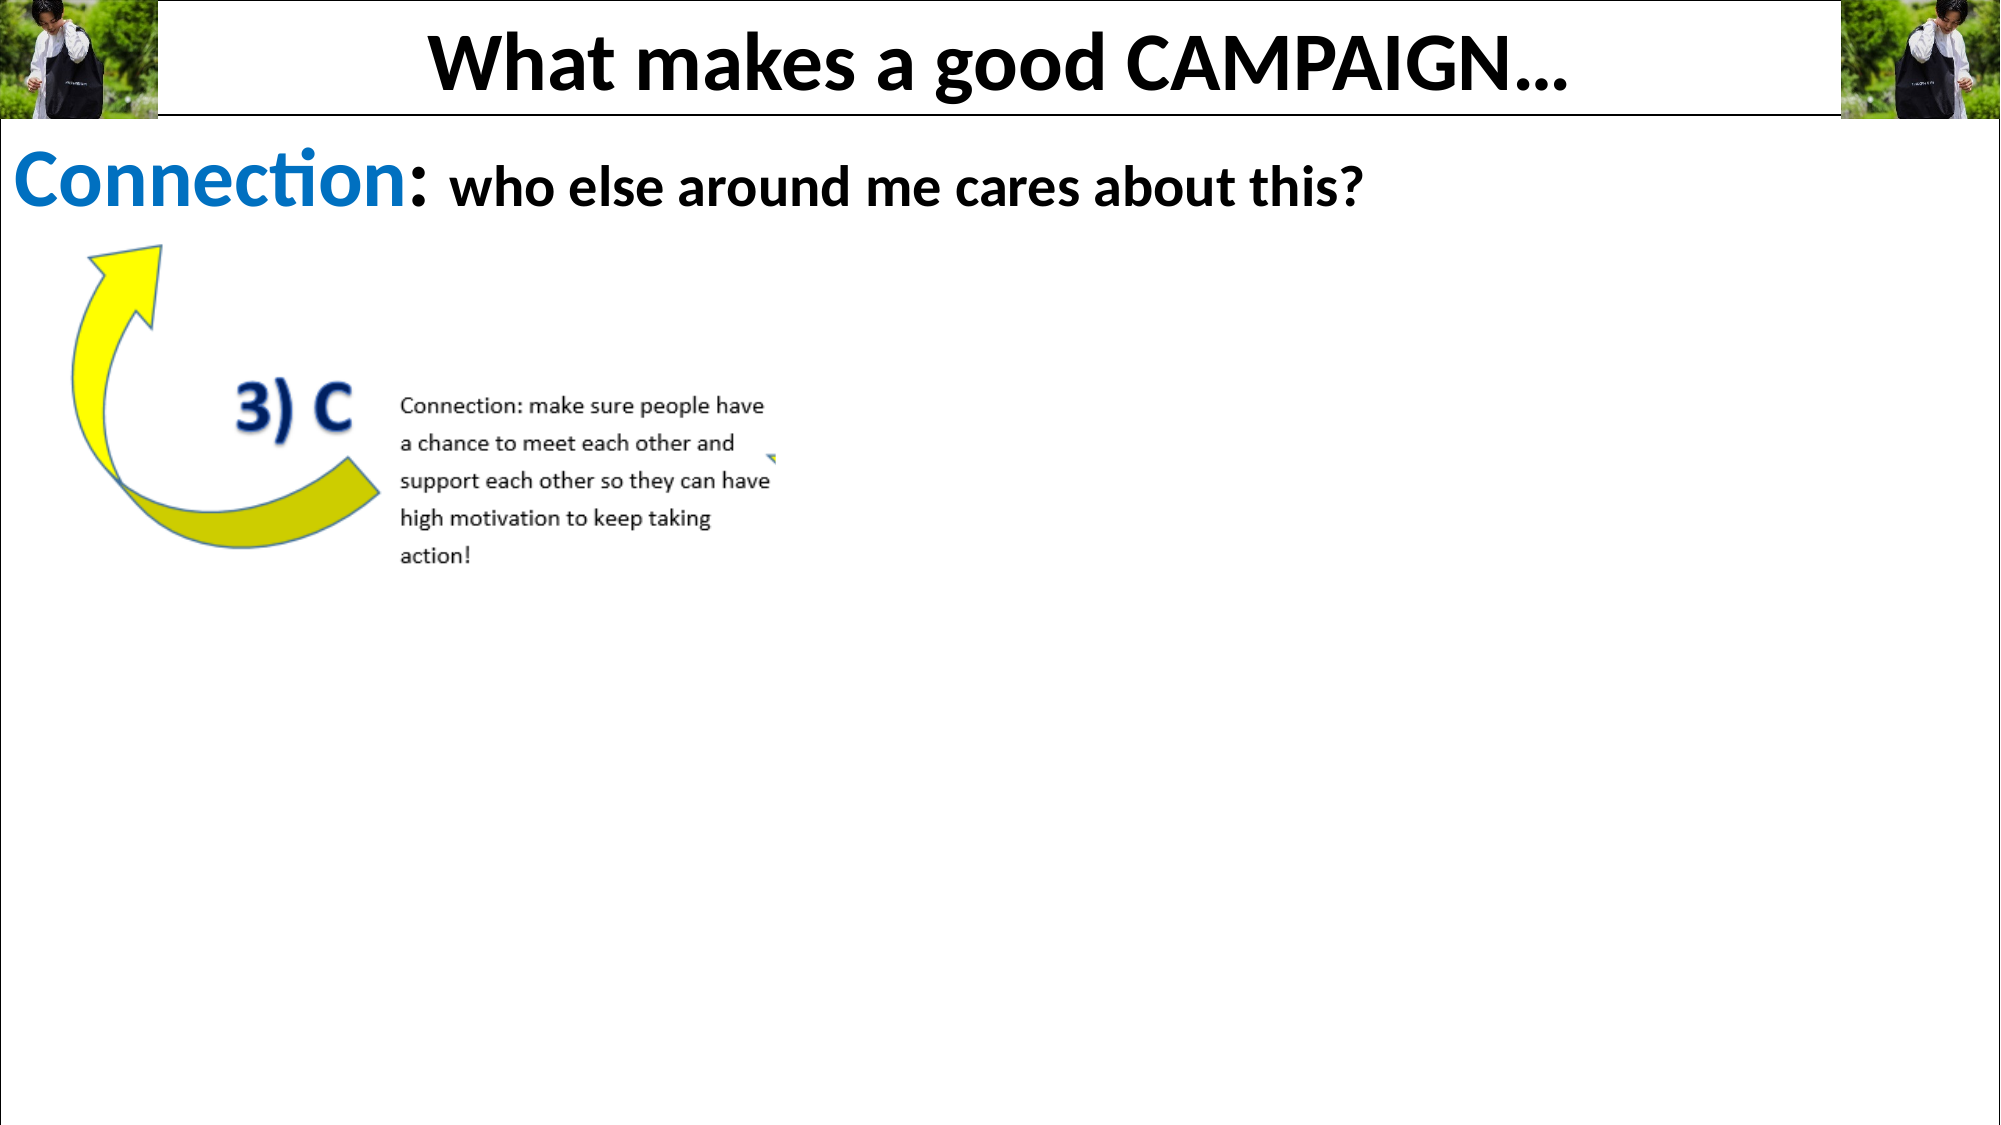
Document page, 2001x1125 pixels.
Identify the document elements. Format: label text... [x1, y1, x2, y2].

picture [0, 0, 158, 119]
text_box What makes a good CAMPAIGN… [158, 0, 1841, 115]
picture [53, 240, 776, 583]
text_box Connection: who else around me cares about this? [0, 115, 2000, 1125]
picture [1841, 0, 2000, 119]
